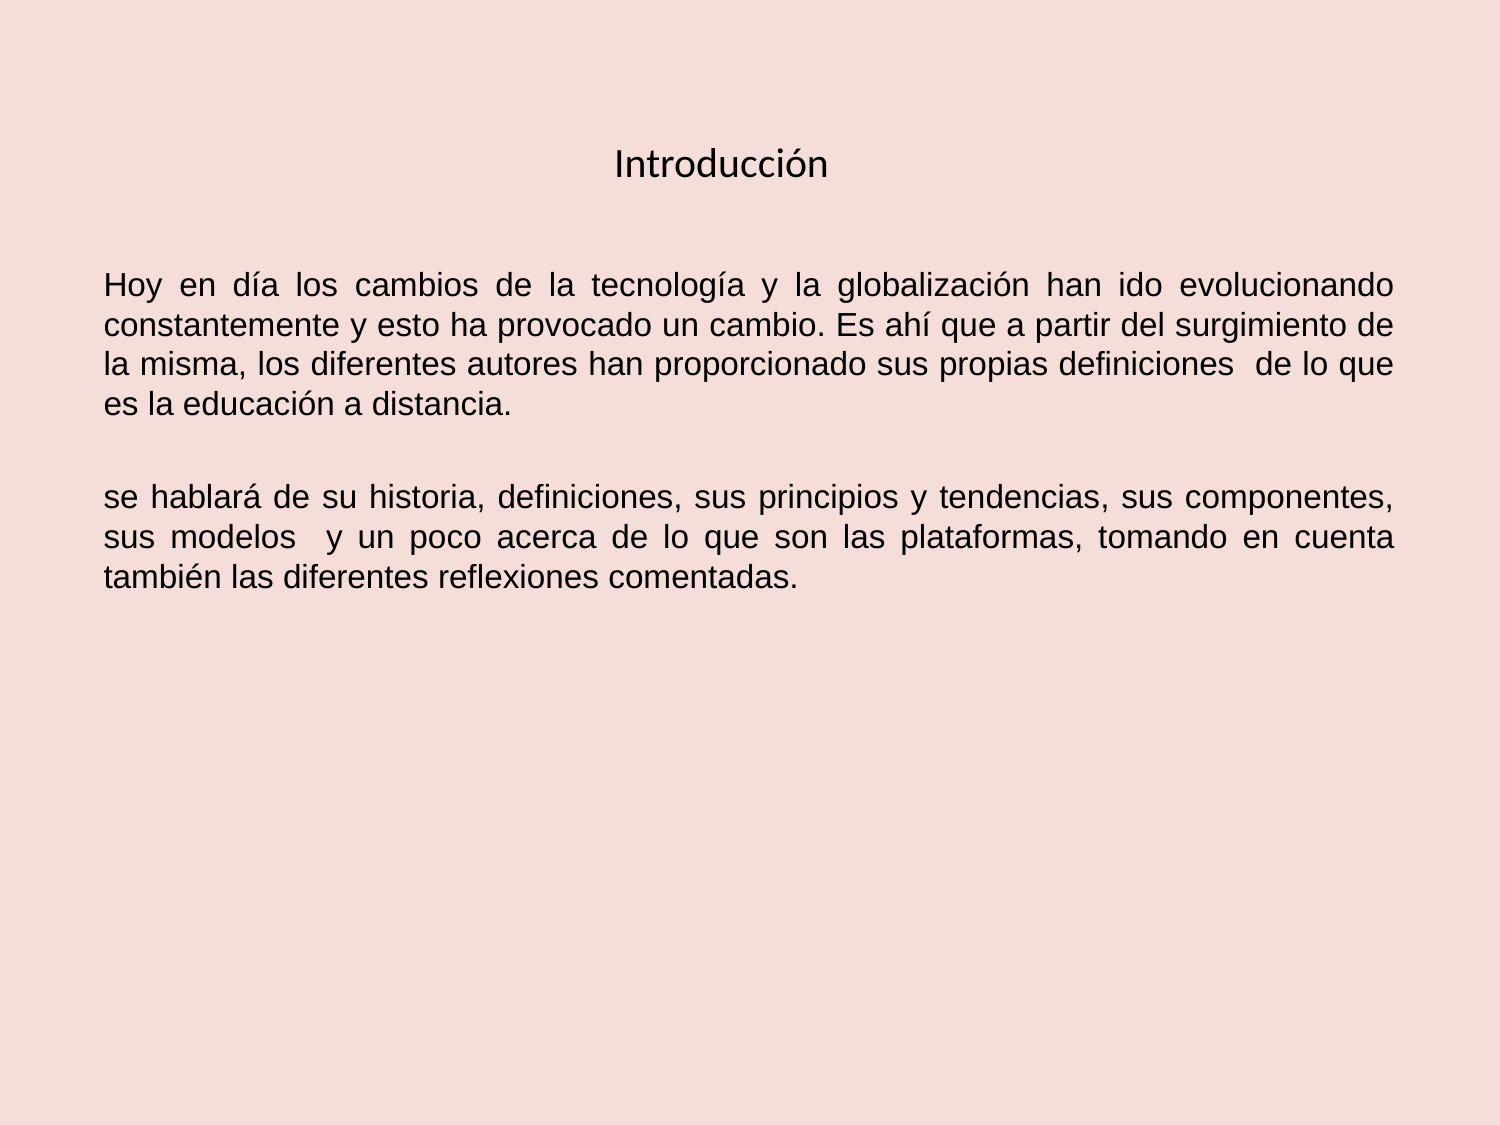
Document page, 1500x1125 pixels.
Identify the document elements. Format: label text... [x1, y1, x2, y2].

title Introducción [123, 101, 1329, 220]
subtitle Hoy en día los cambios de la tecnología y la globalización han ido evolucionando constantemente y esto ha provocado un cambio. Es ahí que a partir del surgimiento de la misma, los diferentes autores han proporcionado sus propias definiciones de lo que es la educación a distancia. se hablará de su historia, definiciones, sus principios y tendencias, sus componentes, sus modelos y un poco acerca de lo que son las plataformas, tomando en cuenta también las diferentes reflexiones comentadas. [88, 255, 1412, 882]
